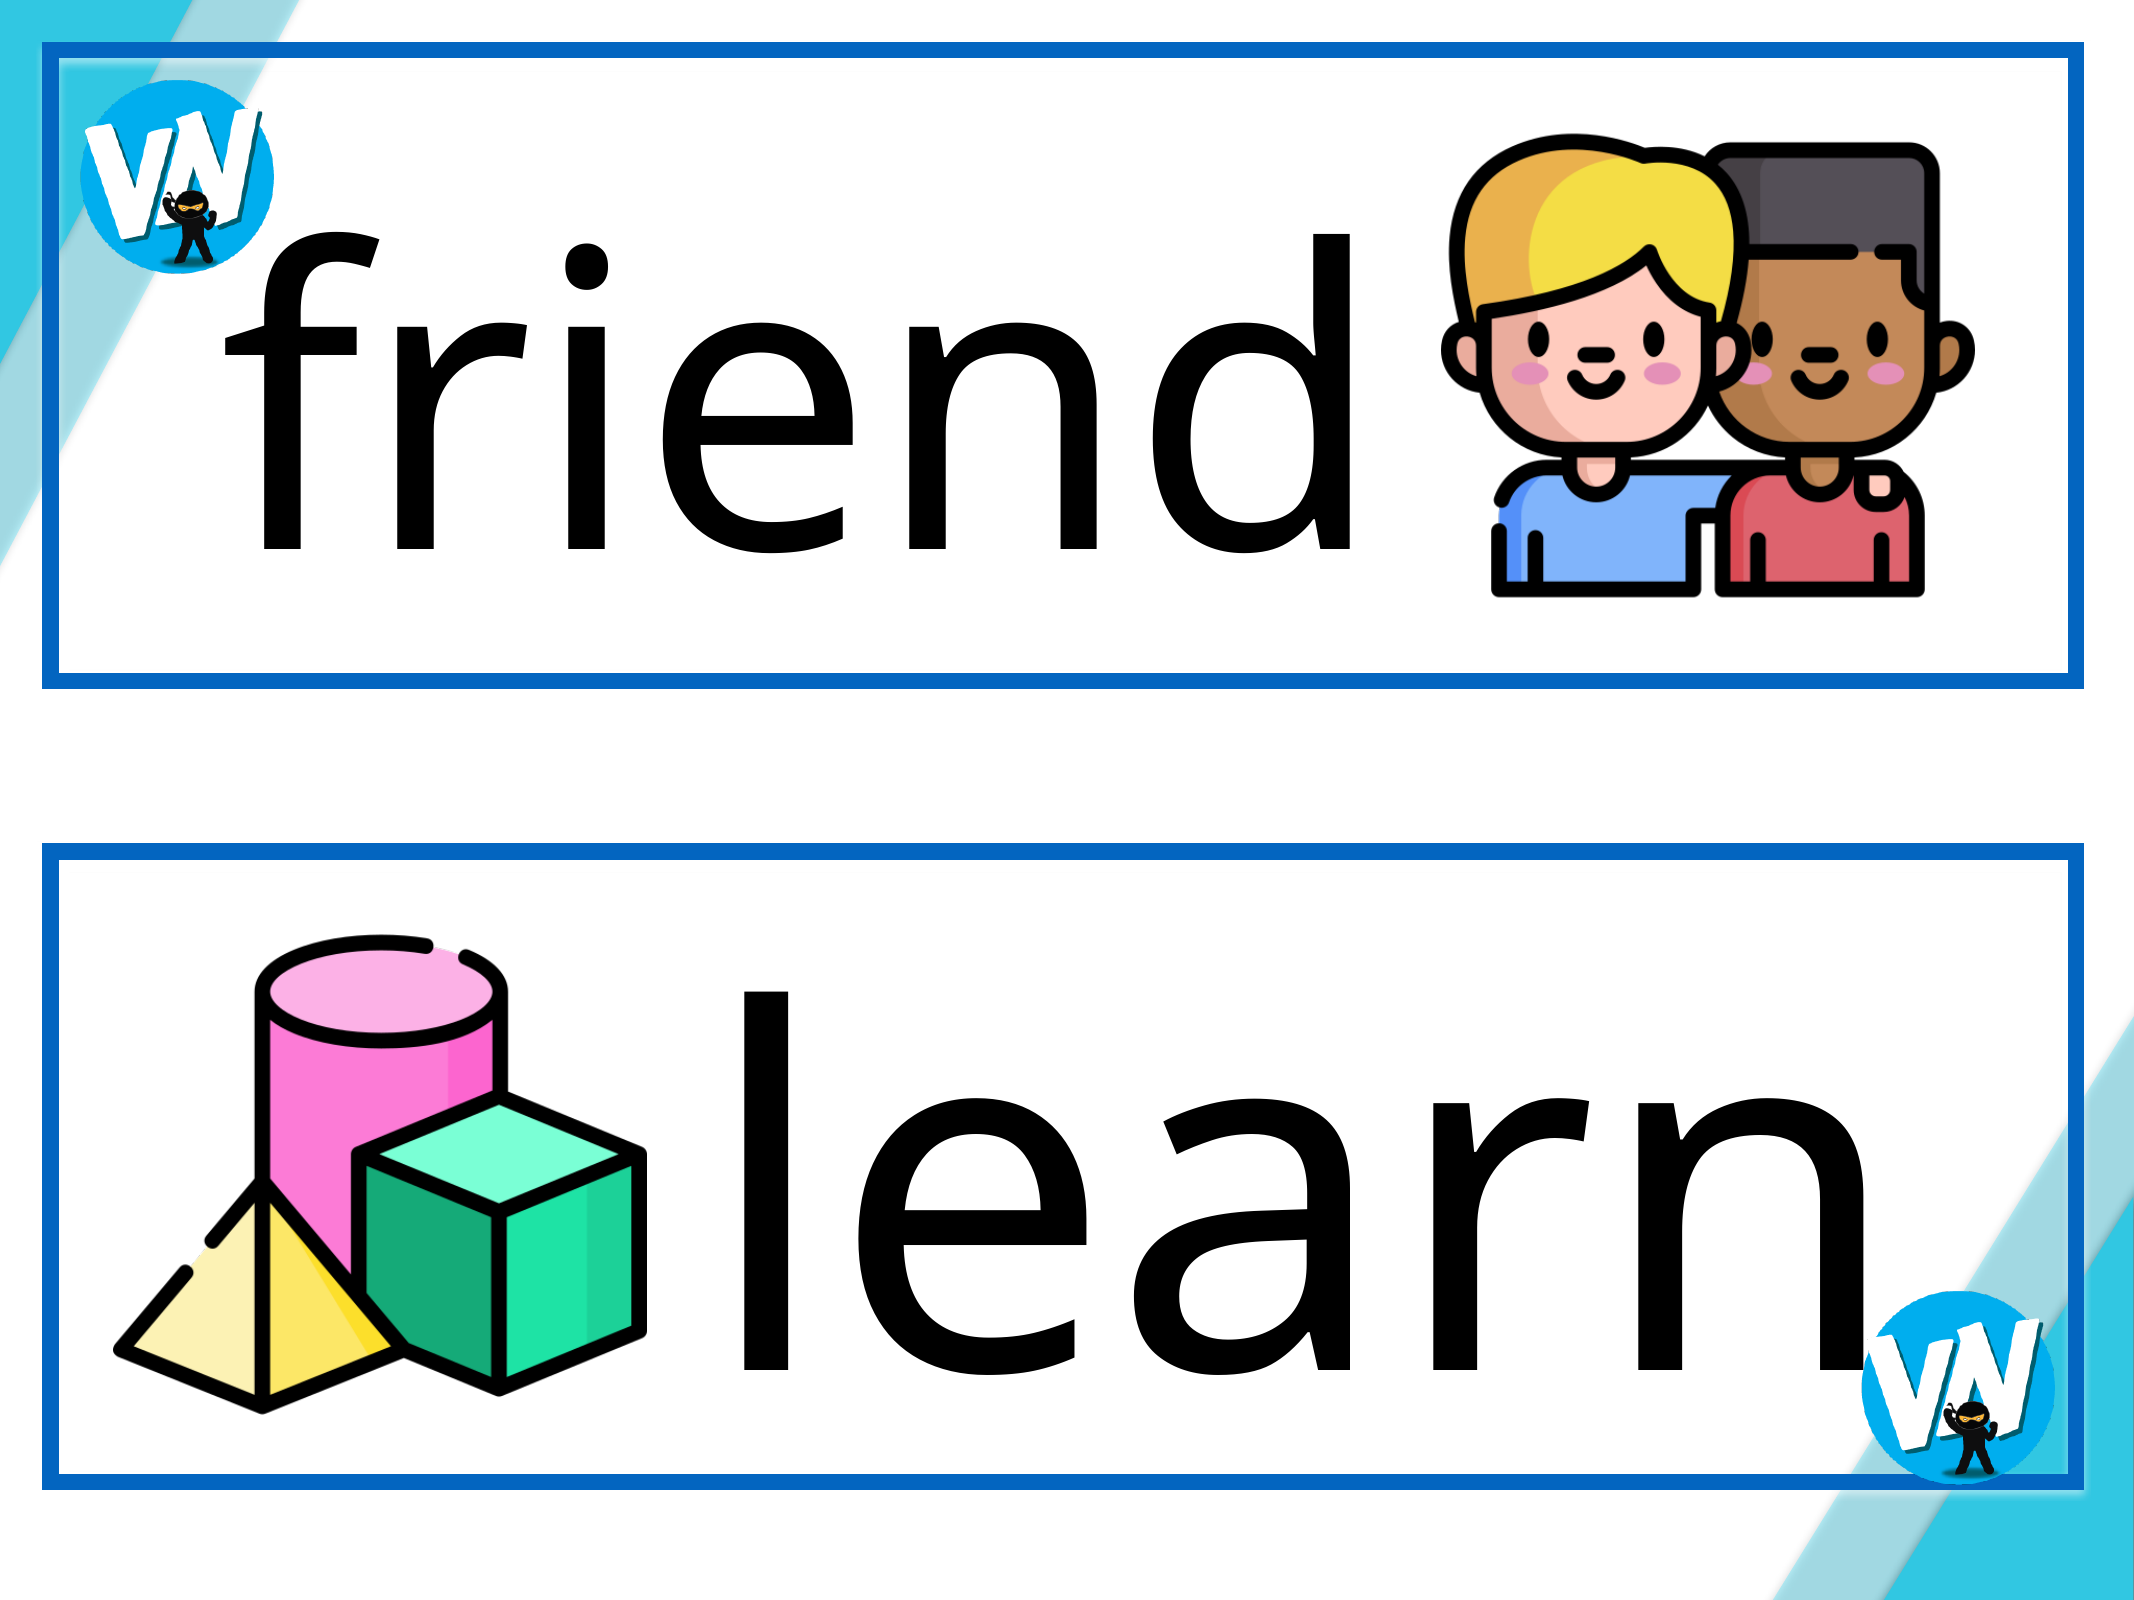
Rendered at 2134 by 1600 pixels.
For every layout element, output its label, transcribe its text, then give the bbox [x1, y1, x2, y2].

picture [57, 77, 299, 278]
text_box [90, 50, 2076, 681]
text_box learn [449, 864, 1956, 1479]
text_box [0, 0, 81, 1497]
text_box [90, 851, 1956, 1483]
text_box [1963, 235, 2134, 1600]
picture [1440, 98, 1975, 633]
picture [112, 907, 647, 1442]
text_box friend [211, 126, 1395, 641]
picture [1837, 1288, 2080, 1488]
